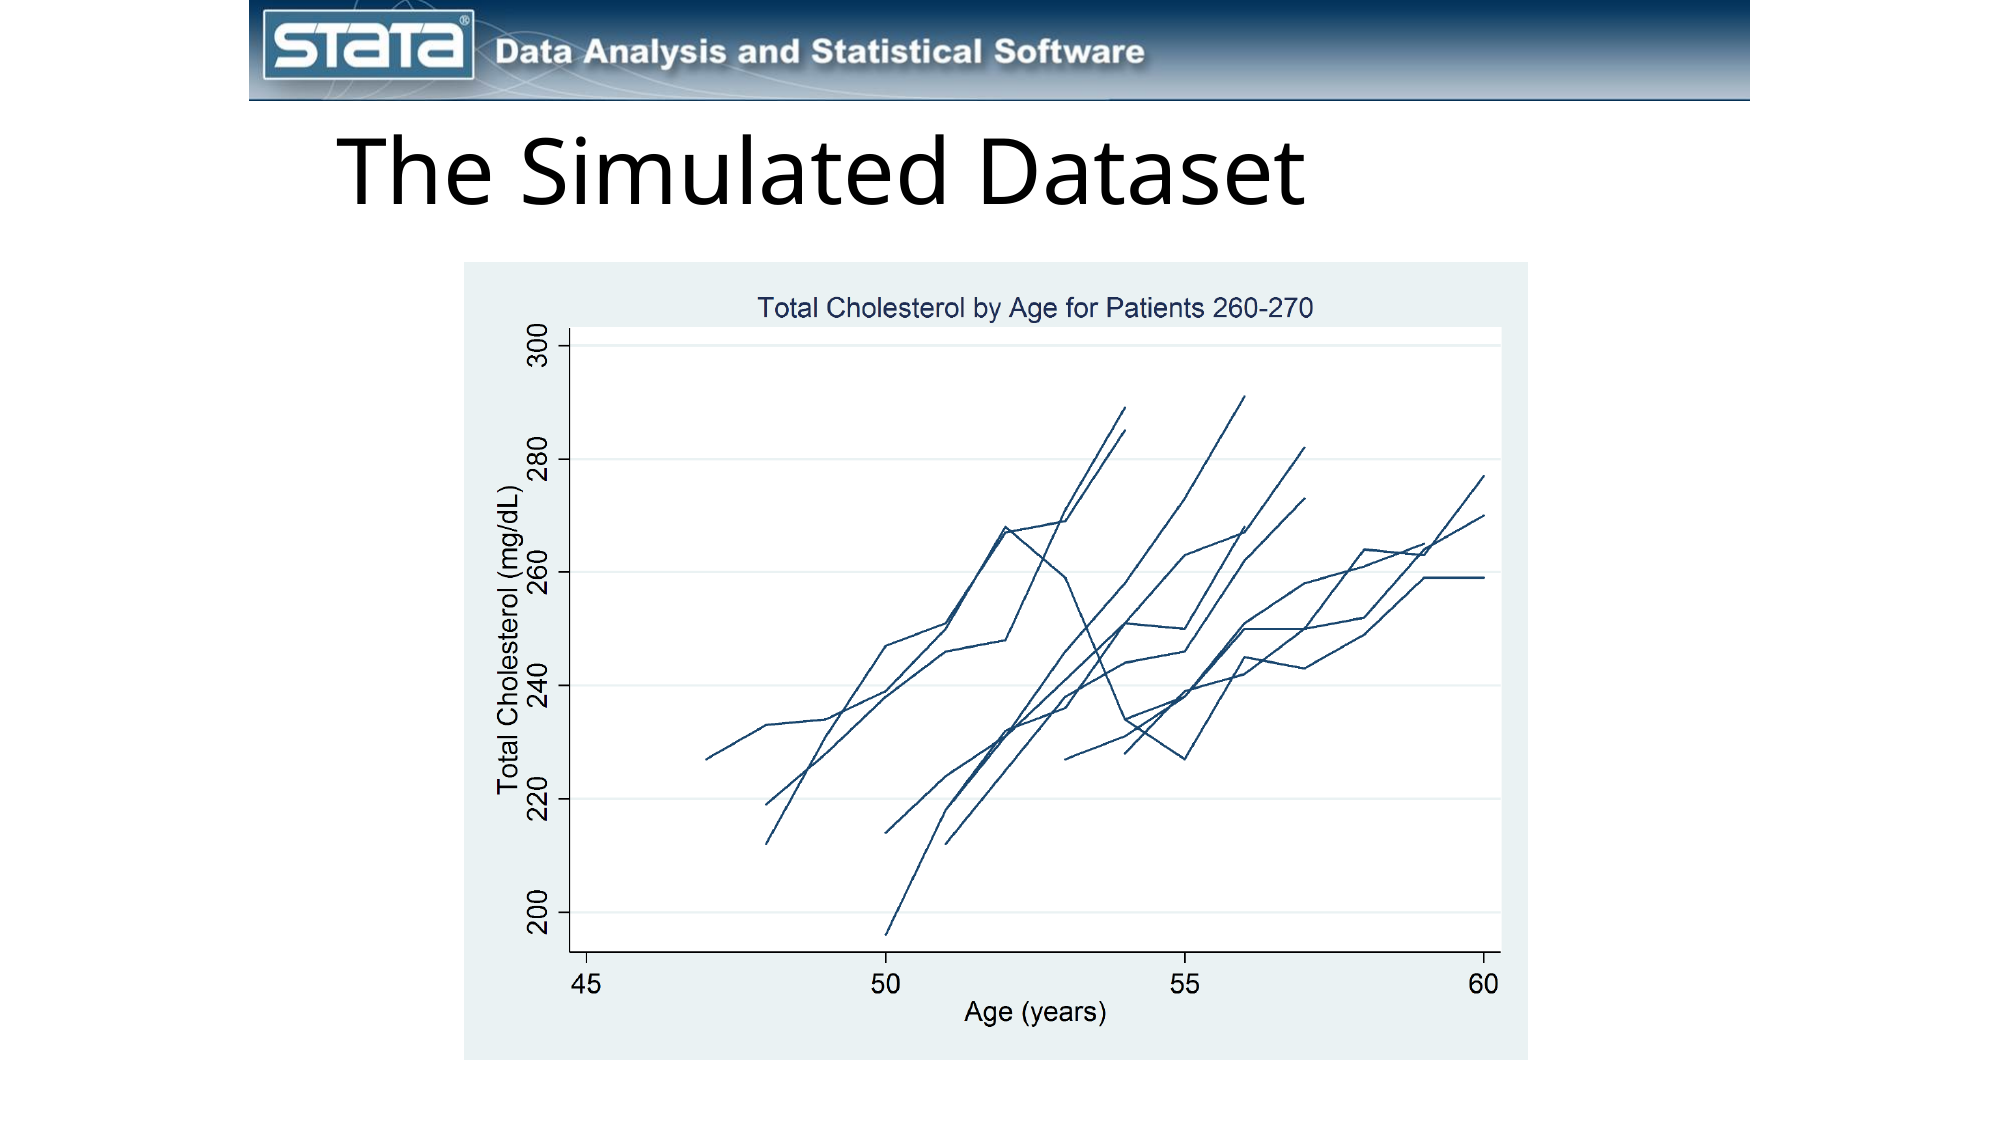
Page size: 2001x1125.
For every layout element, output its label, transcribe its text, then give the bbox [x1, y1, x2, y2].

title The Simulated Dataset [321, 101, 1671, 250]
picture [249, 0, 1750, 101]
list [464, 262, 1528, 1060]
